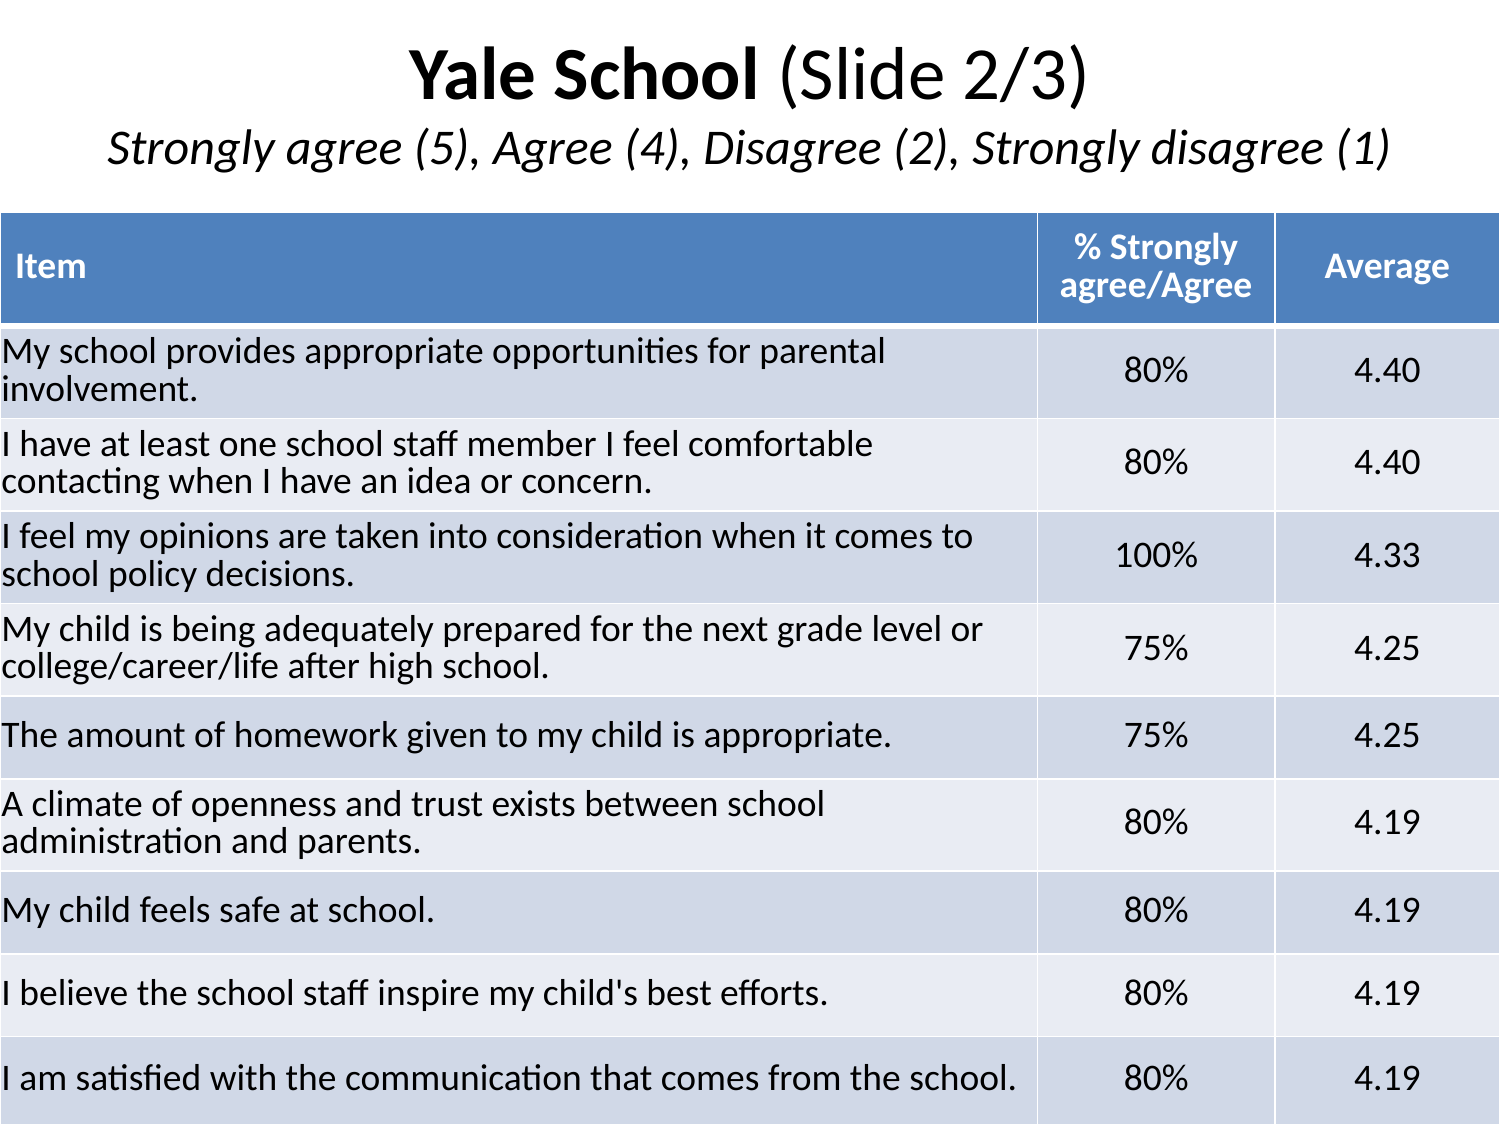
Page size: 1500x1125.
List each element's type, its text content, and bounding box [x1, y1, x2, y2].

table_cell I am satisfied with the communication that comes from the school. [1, 1037, 1037, 1124]
table_header Average [1276, 213, 1499, 323]
table_cell 4.25 [1276, 697, 1499, 778]
table_cell My school provides appropriate opportunities for parental involvement. [1, 329, 1037, 418]
table_cell 80% [1038, 872, 1274, 953]
title Yale School (Slide 2/3) Strongly agree (5), Agree (4), Disagree (2), Strongly disagree (1) [0, 0, 1500, 200]
table_cell I have at least one school staff member I feel comfortable contacting when I have an idea or concern. [1, 419, 1037, 510]
table_cell 4.40 [1276, 329, 1499, 418]
table_cell 4.25 [1276, 604, 1499, 695]
table_cell My child is being adequately prepared for the next grade level or college/career/life after high school. [1, 604, 1037, 695]
table_cell 4.19 [1276, 955, 1499, 1036]
table_cell 4.40 [1276, 419, 1499, 510]
table_cell 4.19 [1276, 780, 1499, 870]
table_cell My child feels safe at school. [1, 872, 1037, 953]
table_header % Strongly agree/Agree [1038, 213, 1274, 323]
table_header Item [1, 213, 1037, 323]
table_cell 75% [1038, 604, 1274, 695]
table_cell 80% [1038, 329, 1274, 418]
table_cell 80% [1038, 780, 1274, 870]
table_cell 75% [1038, 697, 1274, 778]
table_cell I believe the school staff inspire my child's best efforts. [1, 955, 1037, 1036]
table_cell 4.19 [1276, 1037, 1499, 1124]
table_cell 4.19 [1276, 872, 1499, 953]
table_cell 4.33 [1276, 512, 1499, 603]
table_cell A climate of openness and trust exists between school administration and parents. [1, 780, 1037, 870]
table_cell 80% [1038, 1037, 1274, 1124]
table_cell 80% [1038, 419, 1274, 510]
table_cell I feel my opinions are taken into consideration when it comes to school policy decisions. [1, 512, 1037, 603]
table_cell The amount of homework given to my child is appropriate. [1, 697, 1037, 778]
table_cell 100% [1038, 512, 1274, 603]
table_cell 80% [1038, 955, 1274, 1036]
